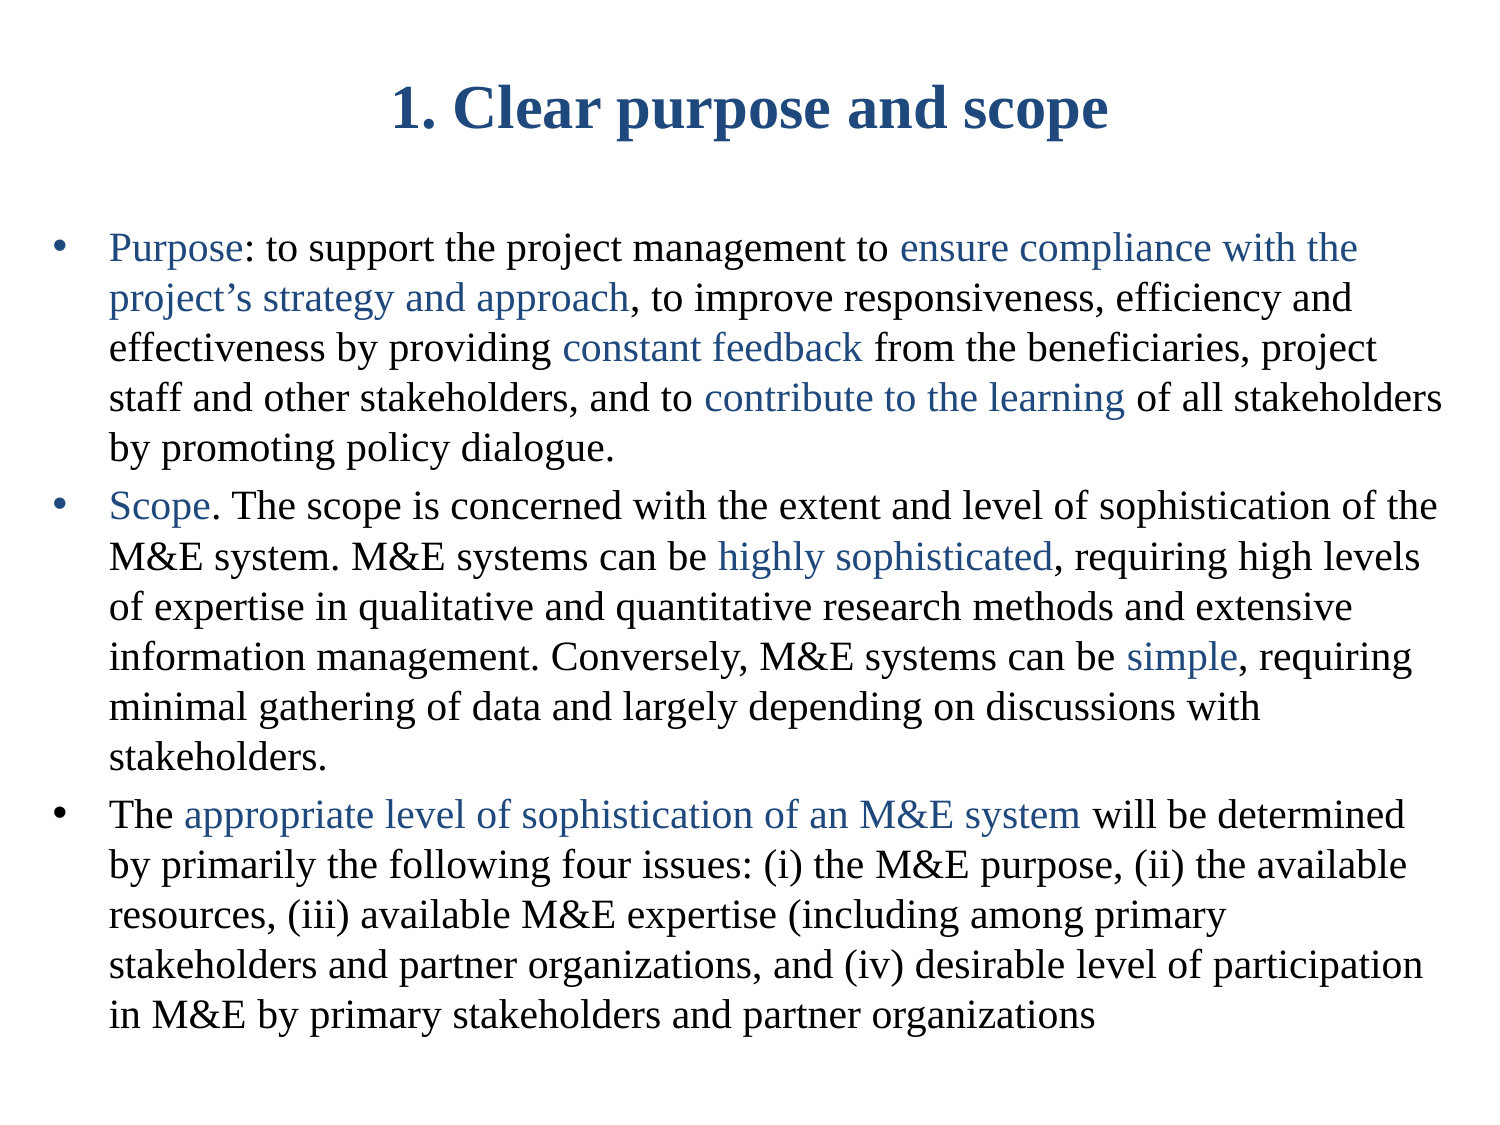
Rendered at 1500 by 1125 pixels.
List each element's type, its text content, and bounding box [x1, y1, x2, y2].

list Purpose: to support the project management to ensure compliance with the project’s strategy and approach, to improve responsiveness, efficiency and effectiveness by providing constant feedback from the beneficiaries, project staff and other stakeholders, and to contribute to the learning of all stakeholders by promoting policy dialogue. Scope. The scope is concerned with the extent and level of sophistication of the M&E system. M&E systems can be highly sophisticated, requiring high levels of expertise in qualitative and quantitative research methods and extensive information management. Conversely, M&E systems can be simple, requiring minimal gathering of data and largely depending on discussions with stakeholders. The appropriate level of sophistication of an M&E system will be determined by primarily the following four issues: (i) the M&E purpose, (ii) the available resources, (iii) available M&E expertise (including among primary stakeholders and partner organizations, and (iv) desirable level of participation in M&E by primary stakeholders and partner organizations [37, 212, 1463, 1006]
title 1. Clear purpose and scope [74, 44, 1426, 163]
